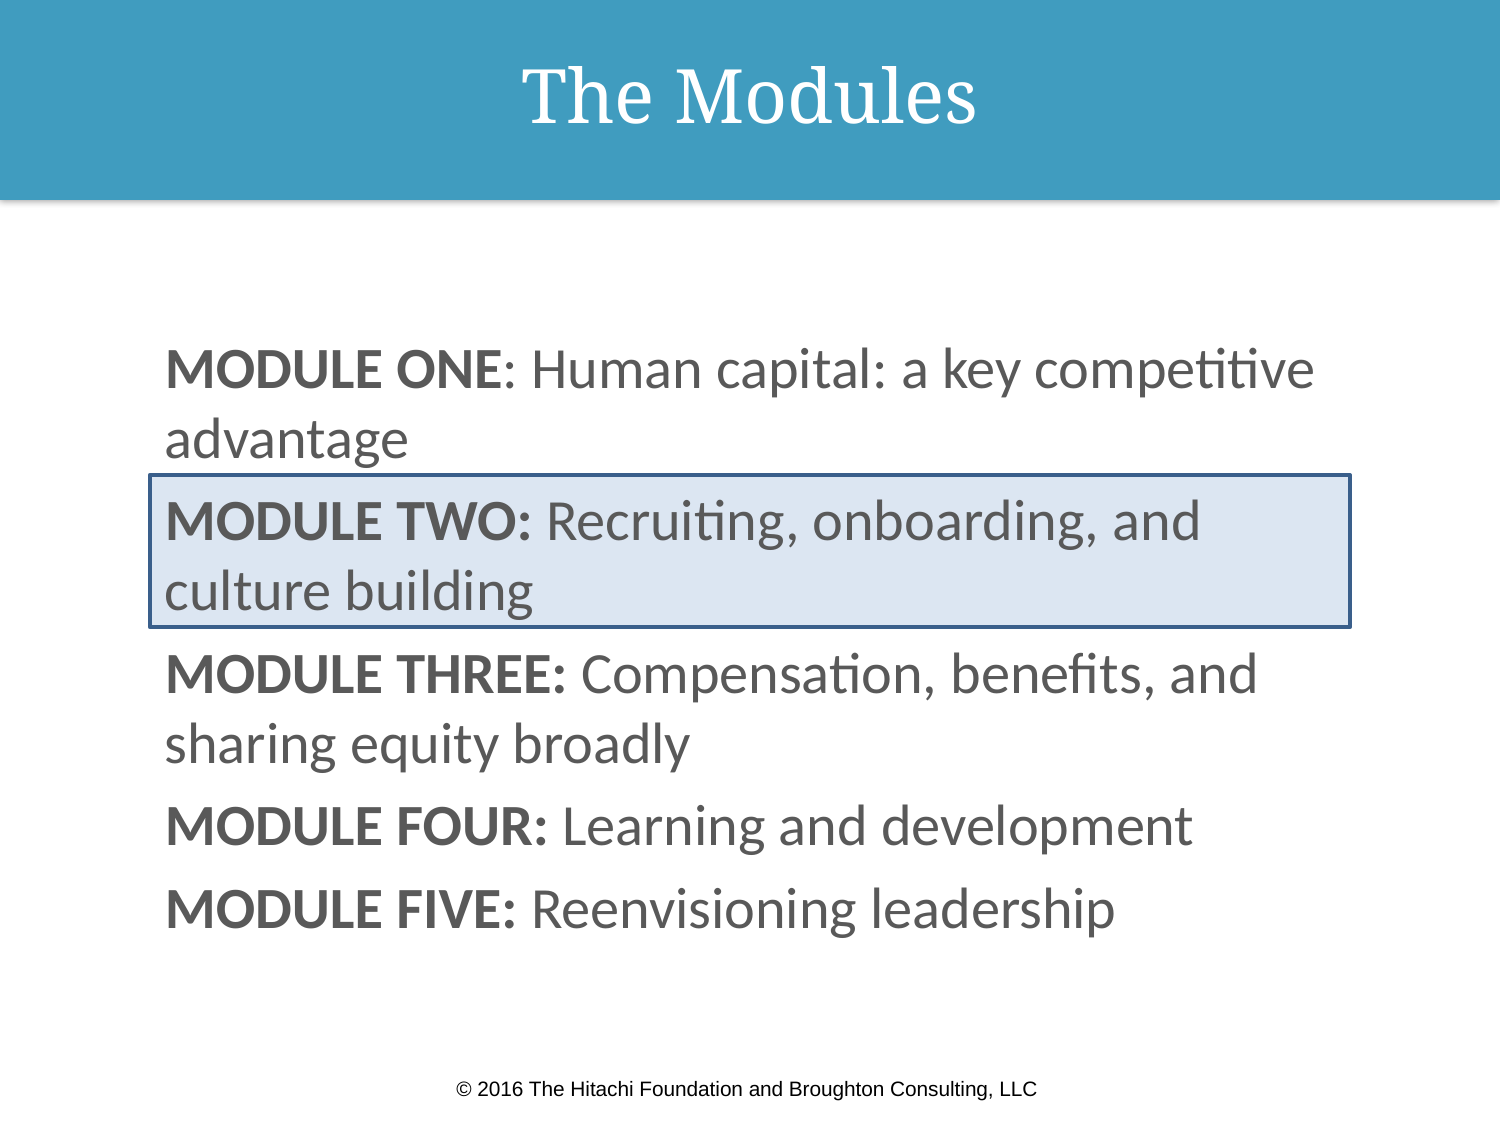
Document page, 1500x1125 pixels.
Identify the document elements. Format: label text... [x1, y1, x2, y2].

footer © 2016 The Hitachi Foundation and Broughton Consulting, LLC [399, 1067, 1100, 1100]
title The Modules [112, 24, 1388, 163]
text_box MODULE ONE: Human capital: a key competitive advantage MODULE TWO: Recruiting, onboarding, and culture building MODULE THREE: Compensation, benefits, and sharing equity broadly MODULE FOUR: Learning and development MODULE FIVE: Reenvisioning leadership [75, 322, 1375, 1030]
